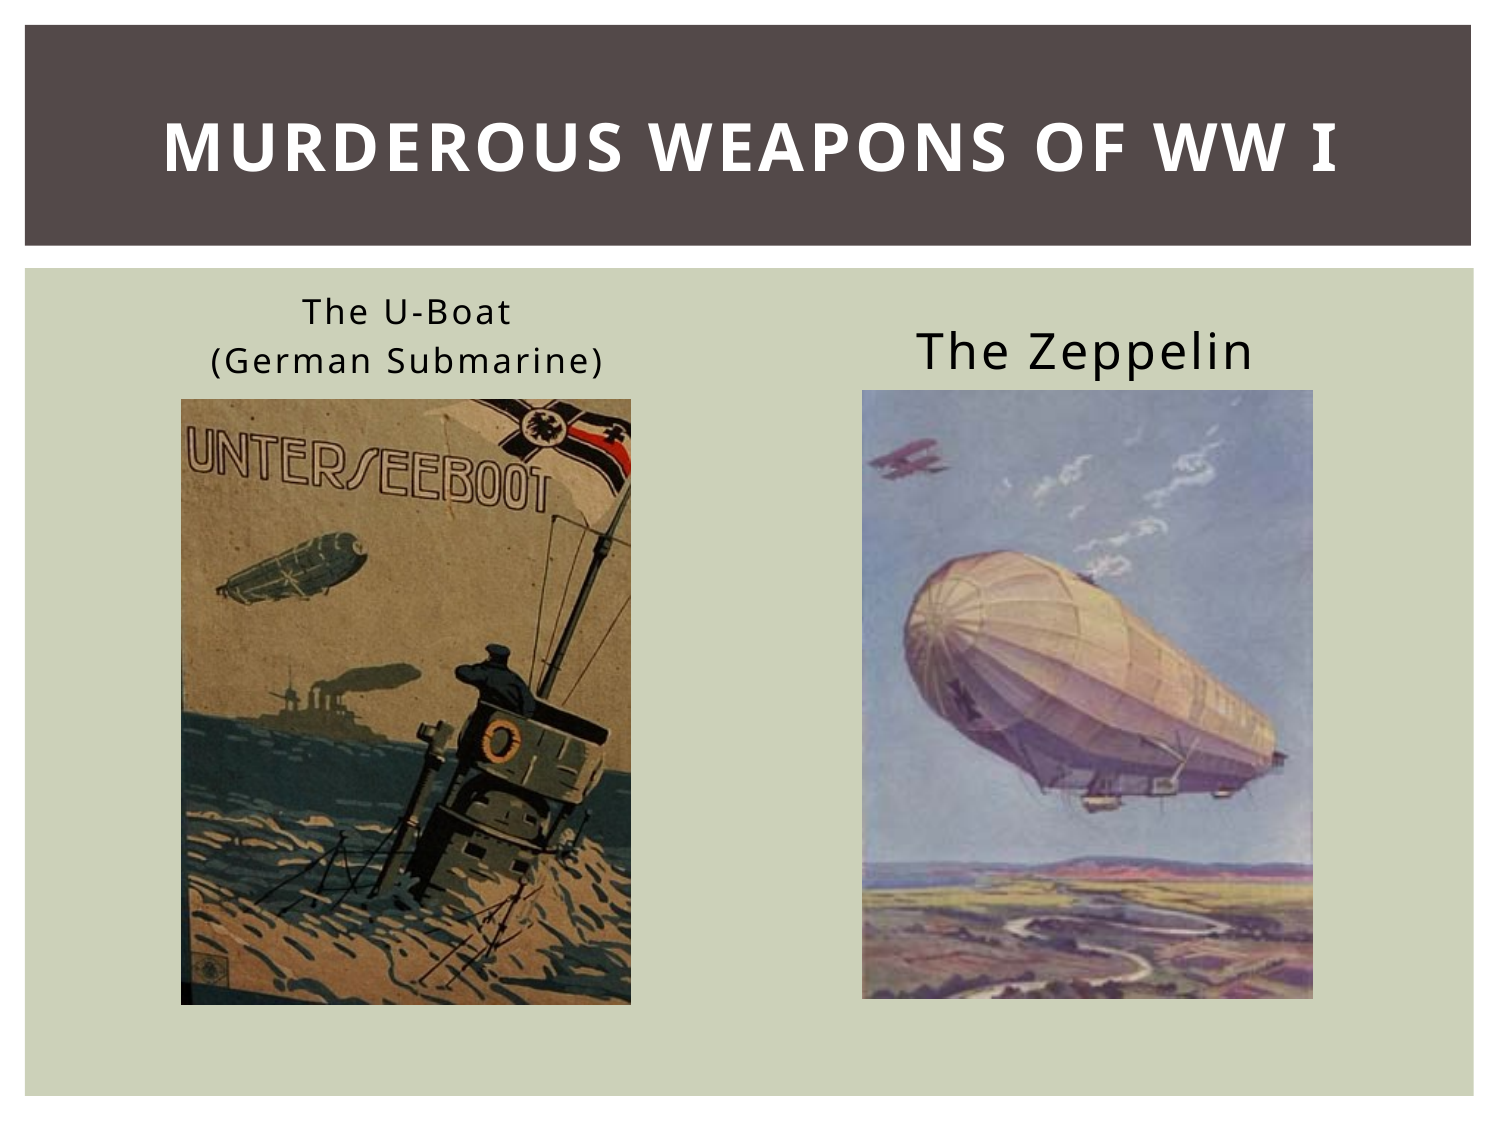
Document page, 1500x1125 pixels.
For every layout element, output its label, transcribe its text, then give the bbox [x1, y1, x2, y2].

list The U-Boat (German Submarine) [75, 282, 738, 388]
title Murderous weapons of WW I [62, 58, 1438, 232]
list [862, 390, 1313, 999]
list The Zeppelin [761, 282, 1425, 388]
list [181, 399, 632, 1006]
